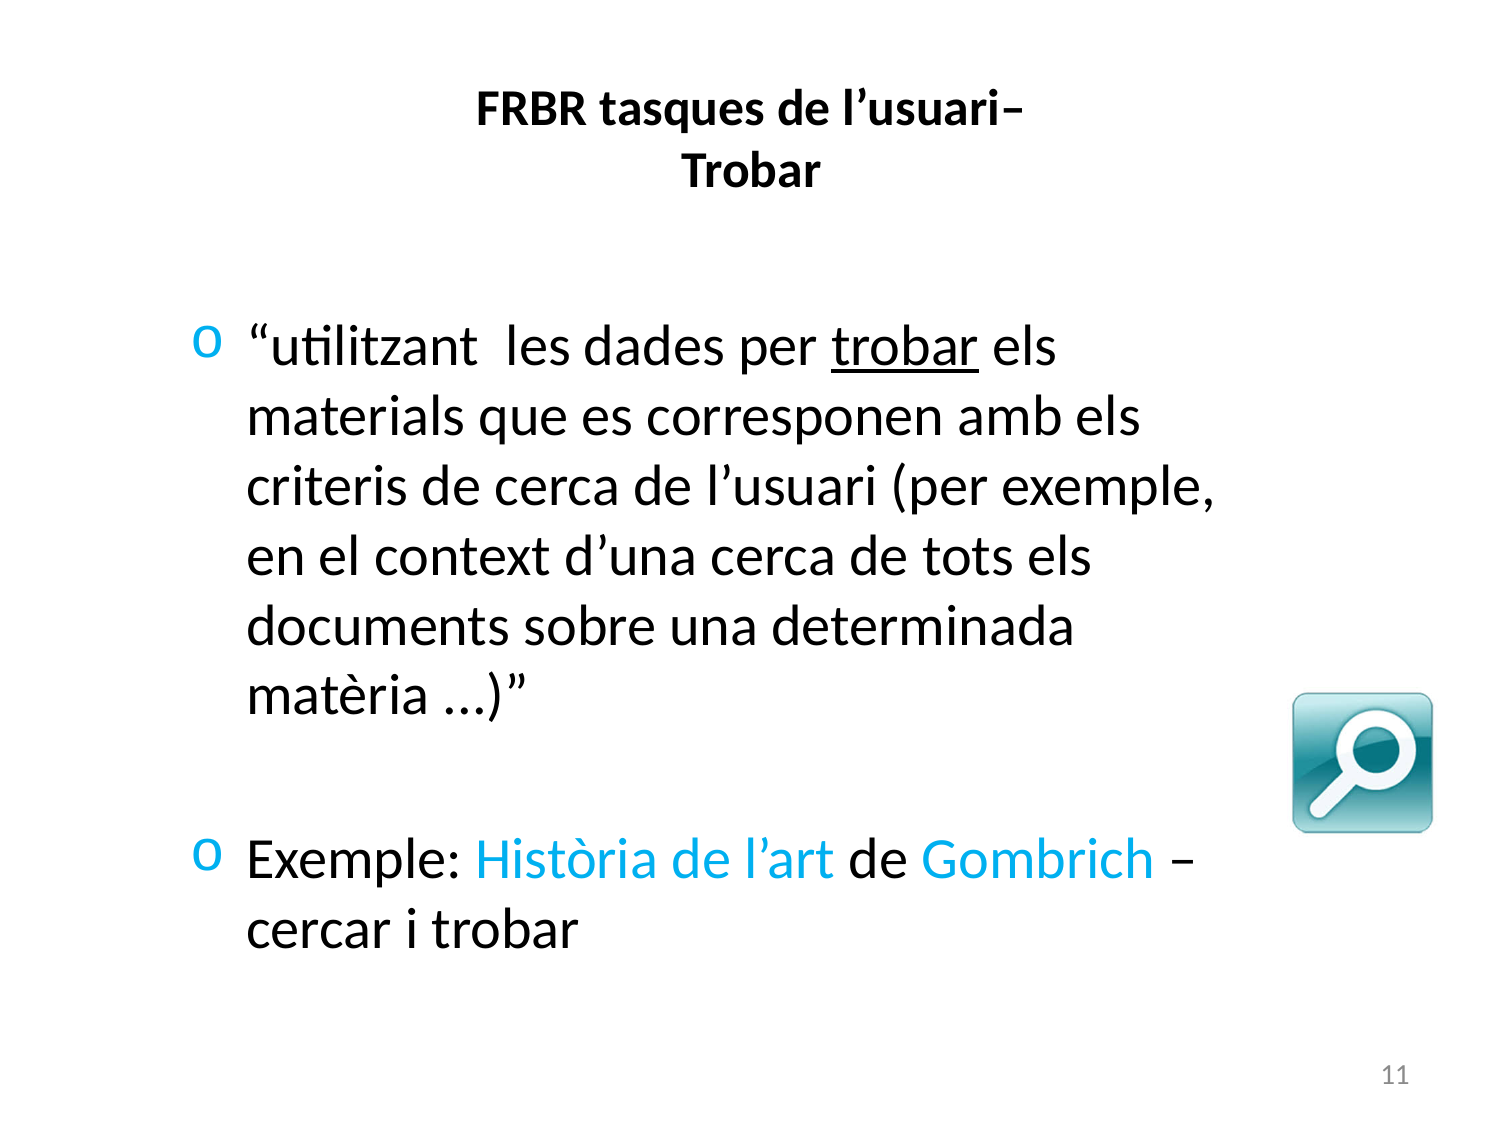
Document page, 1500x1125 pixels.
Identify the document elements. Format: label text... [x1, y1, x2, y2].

list “utilitzant les dades per trobar els materials que es corresponen amb els criteris de cerca de l’usuari (per exemple, en el context d’una cerca de tots els documents sobre una determinada matèria ...)” Exemple: Història de l’art de Gombrich – cercar i trobar [174, 299, 1275, 1075]
title FRBR tasques de l’usuari– Trobar [76, 66, 1427, 254]
slide_number 11 [1074, 1042, 1425, 1103]
picture [1287, 687, 1438, 838]
